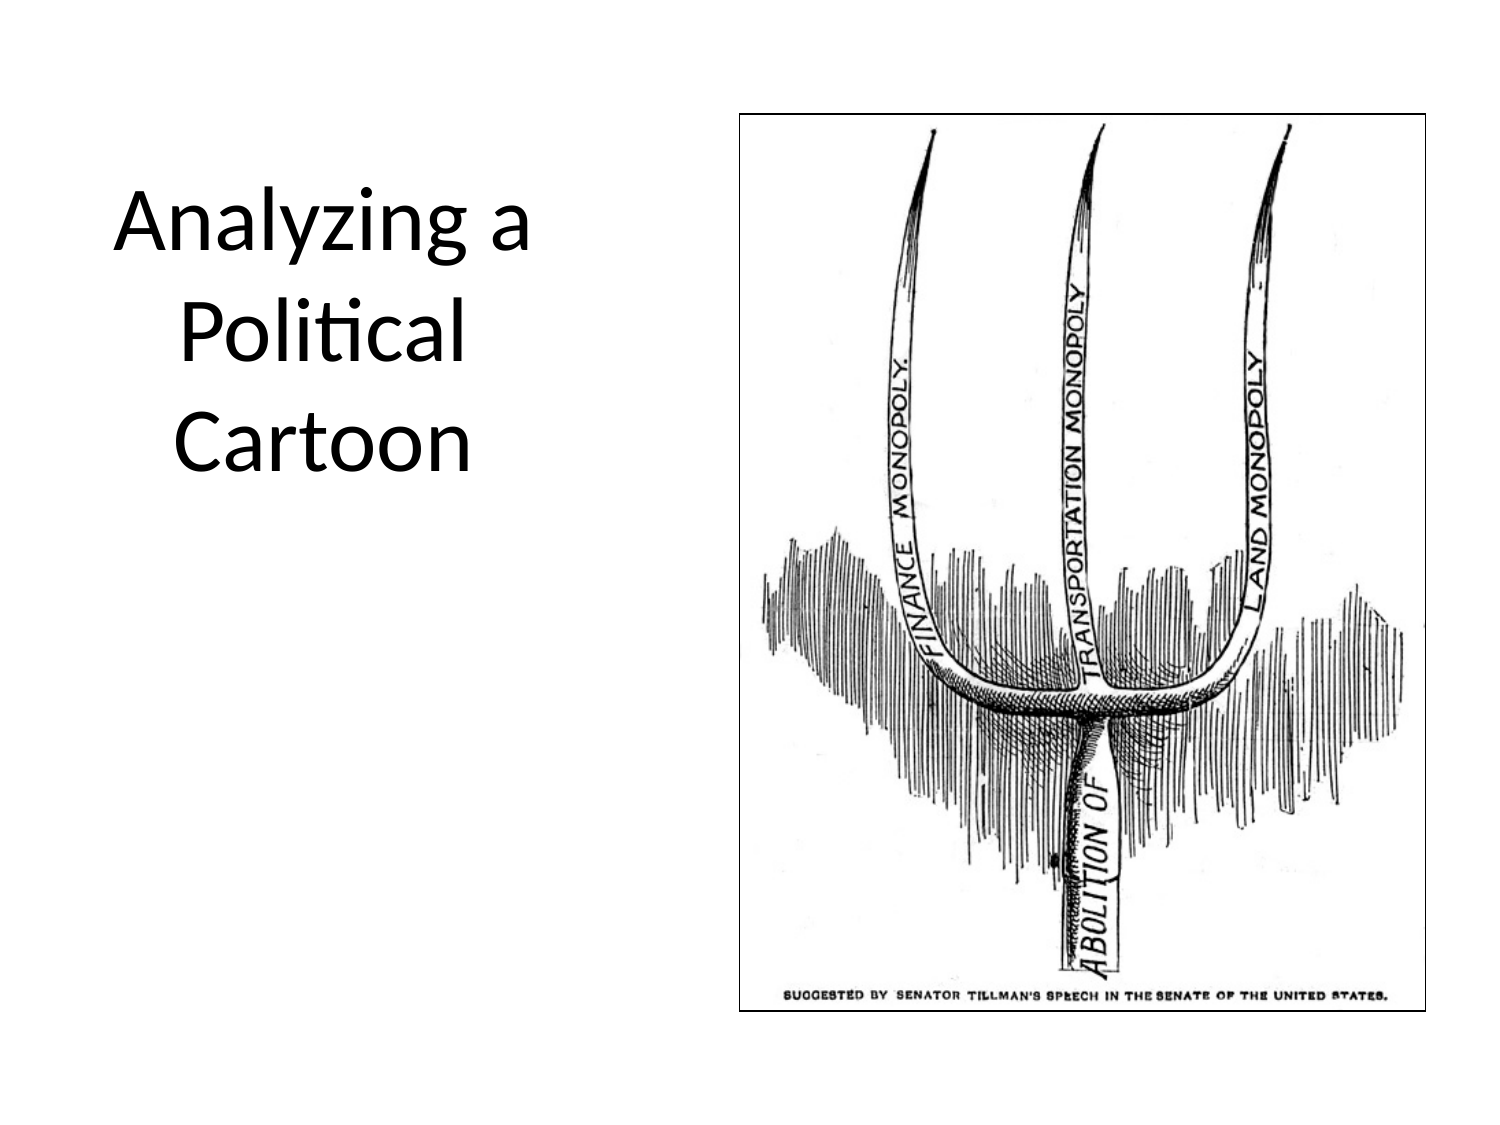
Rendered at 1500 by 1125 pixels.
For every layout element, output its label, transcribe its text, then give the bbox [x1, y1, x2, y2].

picture [739, 114, 1426, 1011]
title Analyzing a Political Cartoon [75, 45, 573, 604]
